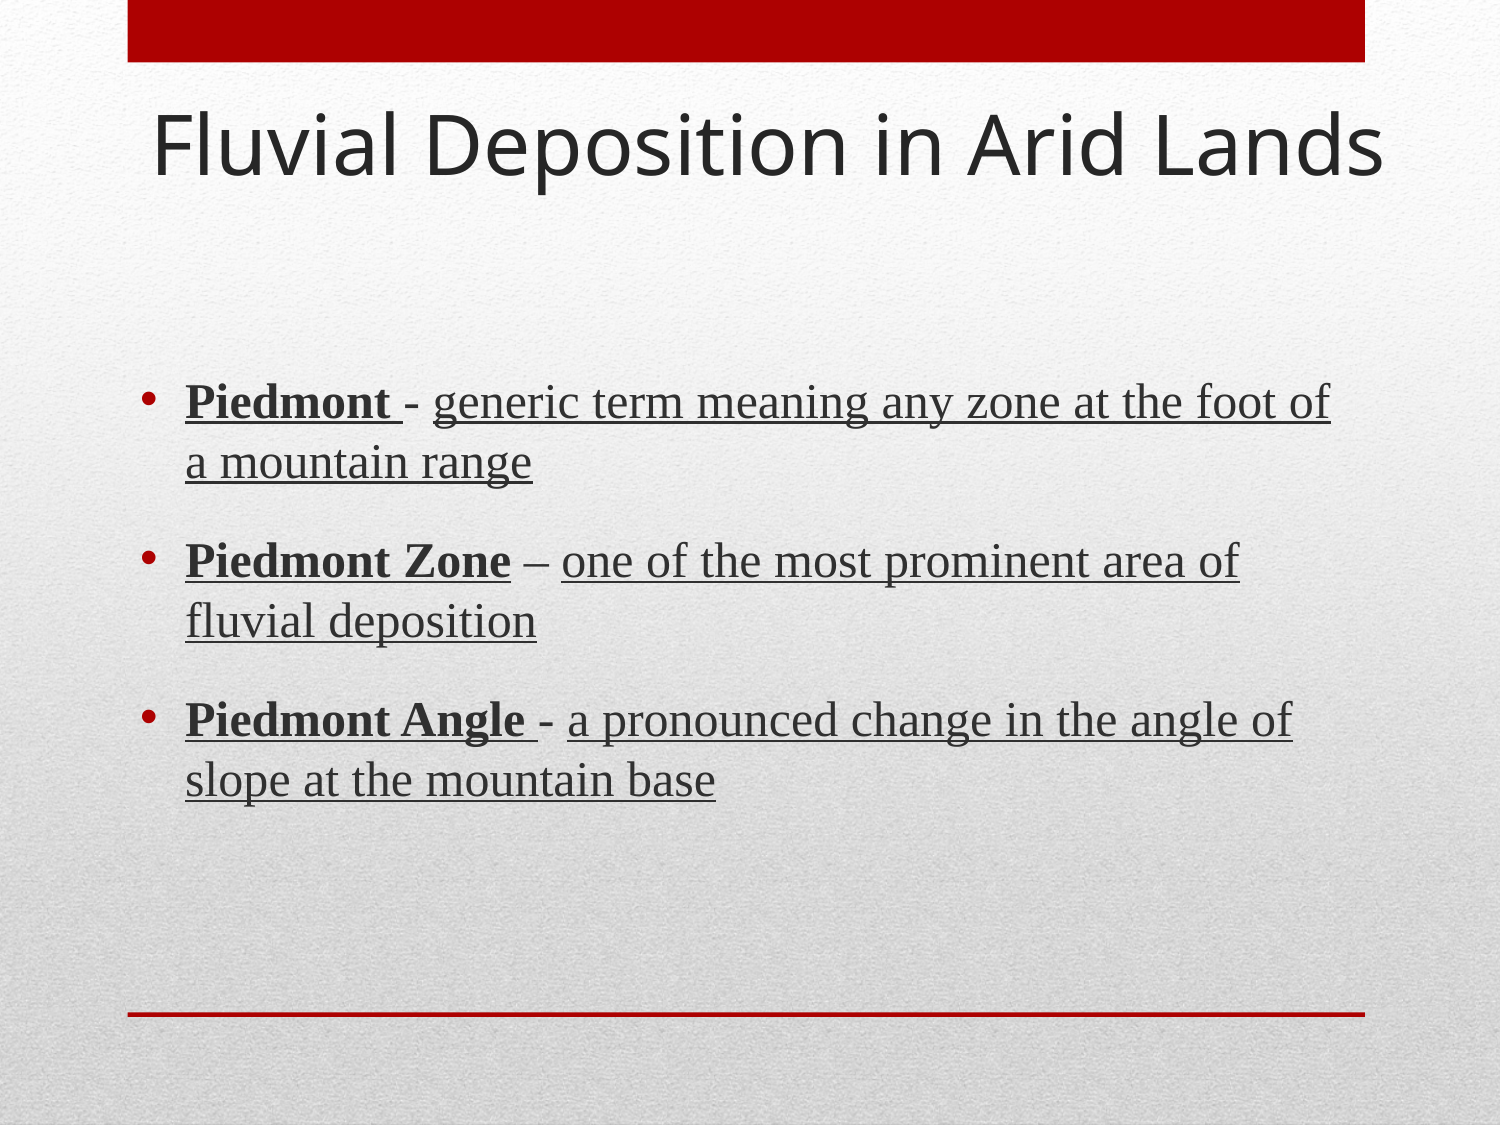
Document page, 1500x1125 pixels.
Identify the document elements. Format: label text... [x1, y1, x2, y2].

title Fluvial Deposition in Arid Lands [99, 12, 1438, 200]
list Piedmont - generic term meaning any zone at the foot of a mountain range Piedmont Zone – one of the most prominent area of fluvial deposition Piedmont Angle - a pronounced change in the angle of slope at the mountain base [125, 224, 1350, 950]
